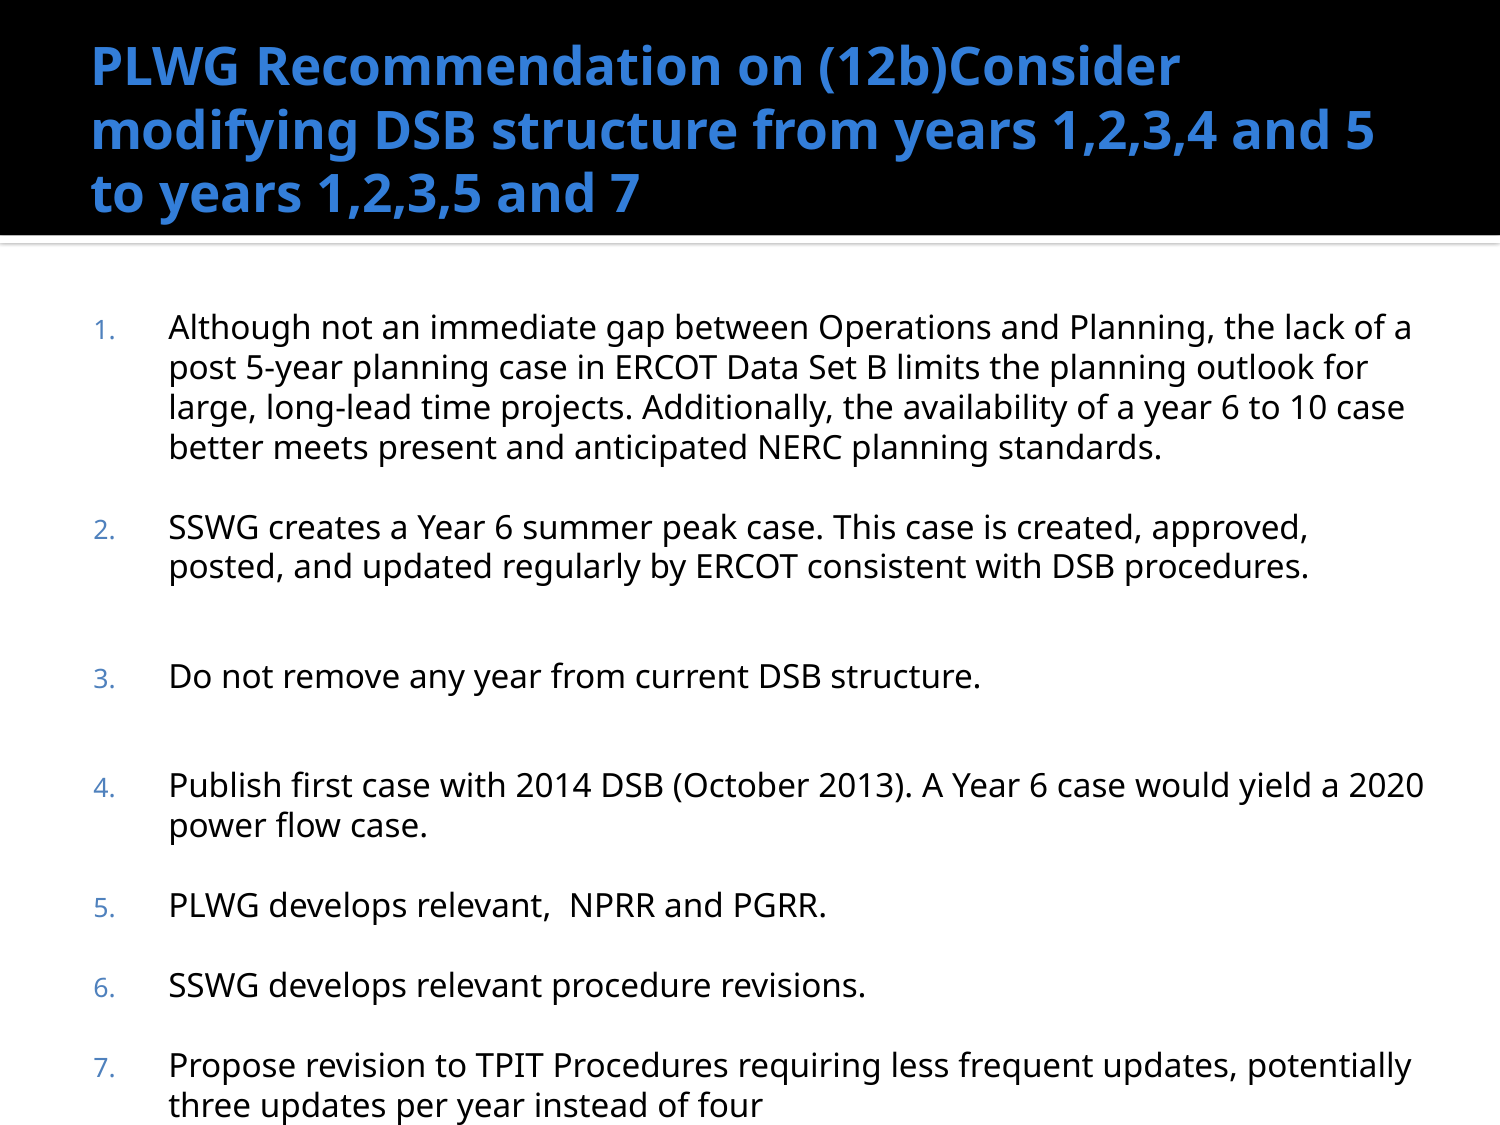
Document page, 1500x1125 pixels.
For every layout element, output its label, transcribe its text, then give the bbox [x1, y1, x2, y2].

list Although not an immediate gap between Operations and Planning, the lack of a post 5-year planning case in ERCOT Data Set B limits the planning outlook for large, long-lead time projects. Additionally, the availability of a year 6 to 10 case better meets present and anticipated NERC planning standards. SSWG creates a Year 6 summer peak case. This case is created, approved, posted, and updated regularly by ERCOT consistent with DSB procedures. Do not remove any year from current DSB structure. Publish first case with 2014 DSB (October 2013). A Year 6 case would yield a 2020 power flow case. PLWG develops relevant, NPRR and PGRR. SSWG develops relevant procedure revisions. Propose revision to TPIT Procedures requiring less frequent updates, potentially three updates per year instead of four [75, 291, 1450, 1050]
title PLWG Recommendation on (12b)Consider modifying DSB structure from years 1,2,3,4 and 5 to years 1,2,3,5 and 7 [75, 25, 1425, 231]
